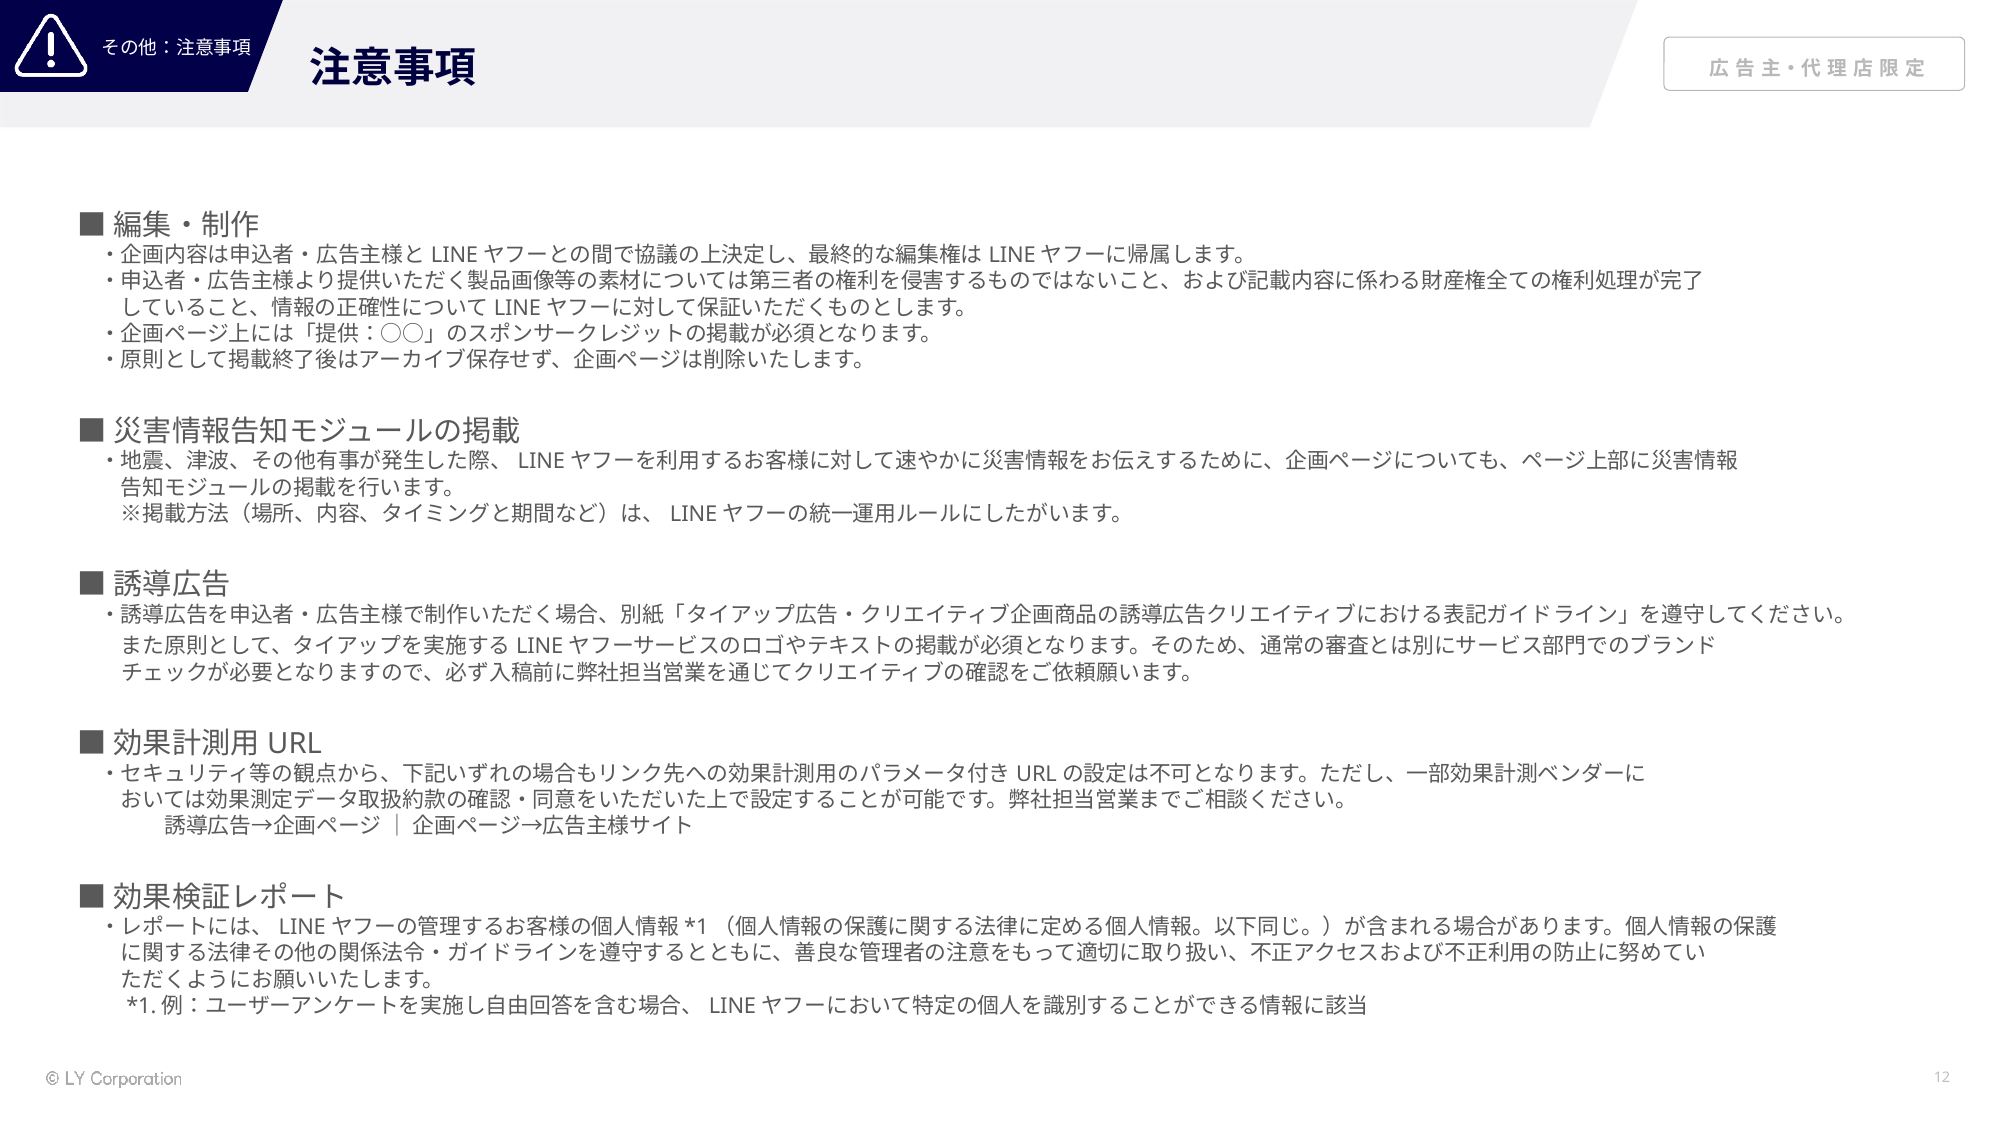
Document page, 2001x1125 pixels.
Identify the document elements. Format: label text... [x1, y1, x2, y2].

list 注意事項 [309, 41, 1645, 97]
picture [9, 5, 92, 87]
text_box ■編集・制作 ・企画内容は申込者・広告主様とLINEヤフーとの間で協議の上決定し、最終的な編集権はLINEヤフーに帰属します。 ・申込者・広告主様より提供いただく製品画像等の素材については第三者の権利を侵害するものではないこと、および記載内容に係わる財産権全ての権利処理が完了 していること、情報の正確性についてLINEヤフーに対して保証いただくものとします。 ・企画ページ上には「提供：○○」のスポンサークレジットの掲載が必須となります。 ・原則として掲載終了後はアーカイブ保存せず、企画ページは削除いたします。 ■災害情報告知モジュールの掲載 ・地震、津波、その他有事が発生した際、LINEヤフーを利用するお客様に対して速やかに災害情報をお伝えするために、企画ページについても、ページ上部に災害情報 告知モジュールの掲載を行います。 ※掲載方法（場所、内容、タイミングと期間など）は、LINEヤフーの統一運用ルールにしたがいます。 ■誘導広告 ・誘導広告を申込者・広告主様で制作いただく場合、別紙「タイアップ広告・クリエイティブ企画商品の誘導広告クリエイティブにおける表記ガイドライン」を遵守してください。 また原則として、タイアップを実施するLINEヤフーサービスのロゴやテキストの掲載が必須となります。そのため、通常の審査とは別にサービス部門でのブランド チェックが必要となりますので、必ず入稿前に弊社担当営業を通じてクリエイティブの確認をご依頼願います。 ■効果計測用URL ・セキュリティ等の観点から、下記いずれの場合もリンク先への効果計測用のパラメータ付きURLの設定は不可となります。ただし、一部効果計測ベンダーに おいては効果測定データ取扱約款の確認・同意をいただいた上で設定することが可能です。弊社担当営業までご相談ください。 誘導広告→企画ページ ｜ 企画ページ→広告主様サイト ■効果検証レポート ・レポートには、LINEヤフーの管理するお客様の個人情報*1（個人情報の保護に関する法律に定める個人情報。以下同じ。）が含まれる場合があります。個人情報の保護 に関する法律その他の関係法令・ガイドラインを遵守するとともに、善良な管理者の注意をもって適切に取り扱い、不正アクセスおよび不正利用の防止に努めてい ただくようにお願いいたします。 *1.例：ユーザーアンケートを実施し自由回答を含む場合、LINEヤフーにおいて特定の個人を識別することができる情報に該当 [62, 198, 1924, 1026]
picture [46, 1071, 181, 1088]
